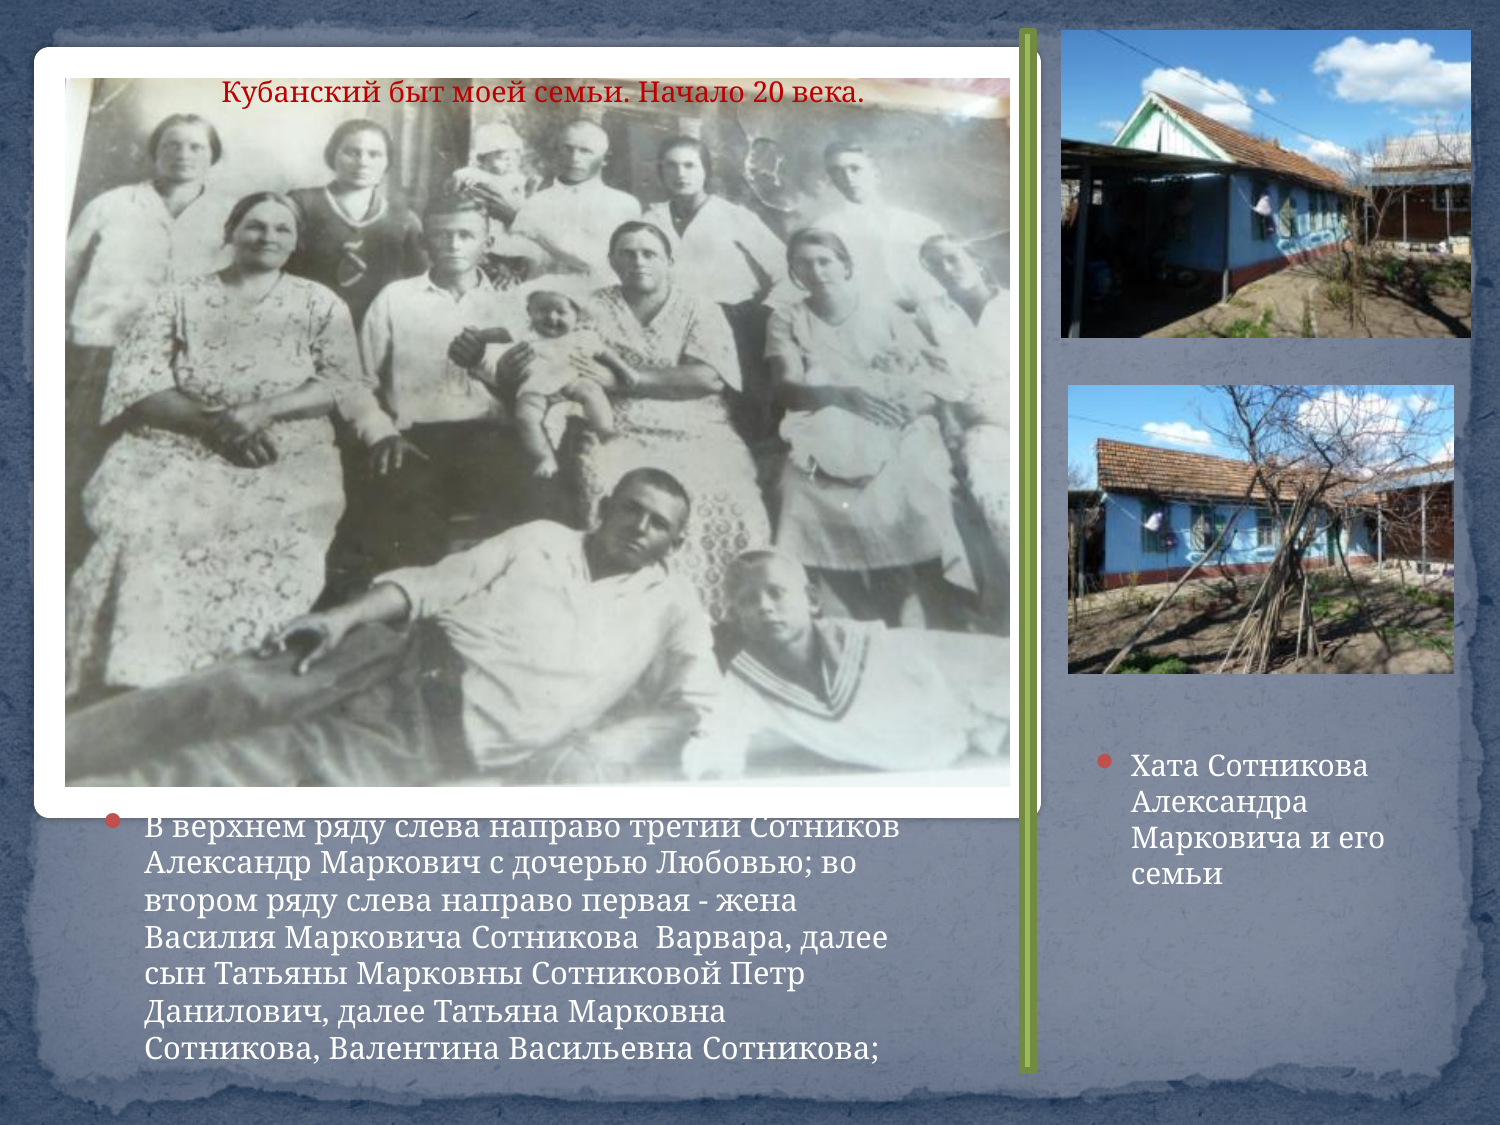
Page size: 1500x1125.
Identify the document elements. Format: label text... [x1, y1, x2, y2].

picture [65, 78, 1010, 787]
picture [1068, 385, 1454, 674]
text_box В верхнем ряду слева направо третий Сотников Александр Маркович с дочерью Любовью; во втором ряду слева направо первая - жена Василия Марковича Сотникова Варвара, далее сын Татьяны Марковны Сотниковой Петр Данилович, далее Татьяна Марковна Сотникова, Валентина Васильевна Сотникова; [88, 798, 928, 1083]
text_box [1019, 28, 1037, 1074]
picture [1061, 30, 1471, 338]
text_box Хата Сотникова Александра Марковича и его семьи [1080, 739, 1448, 902]
